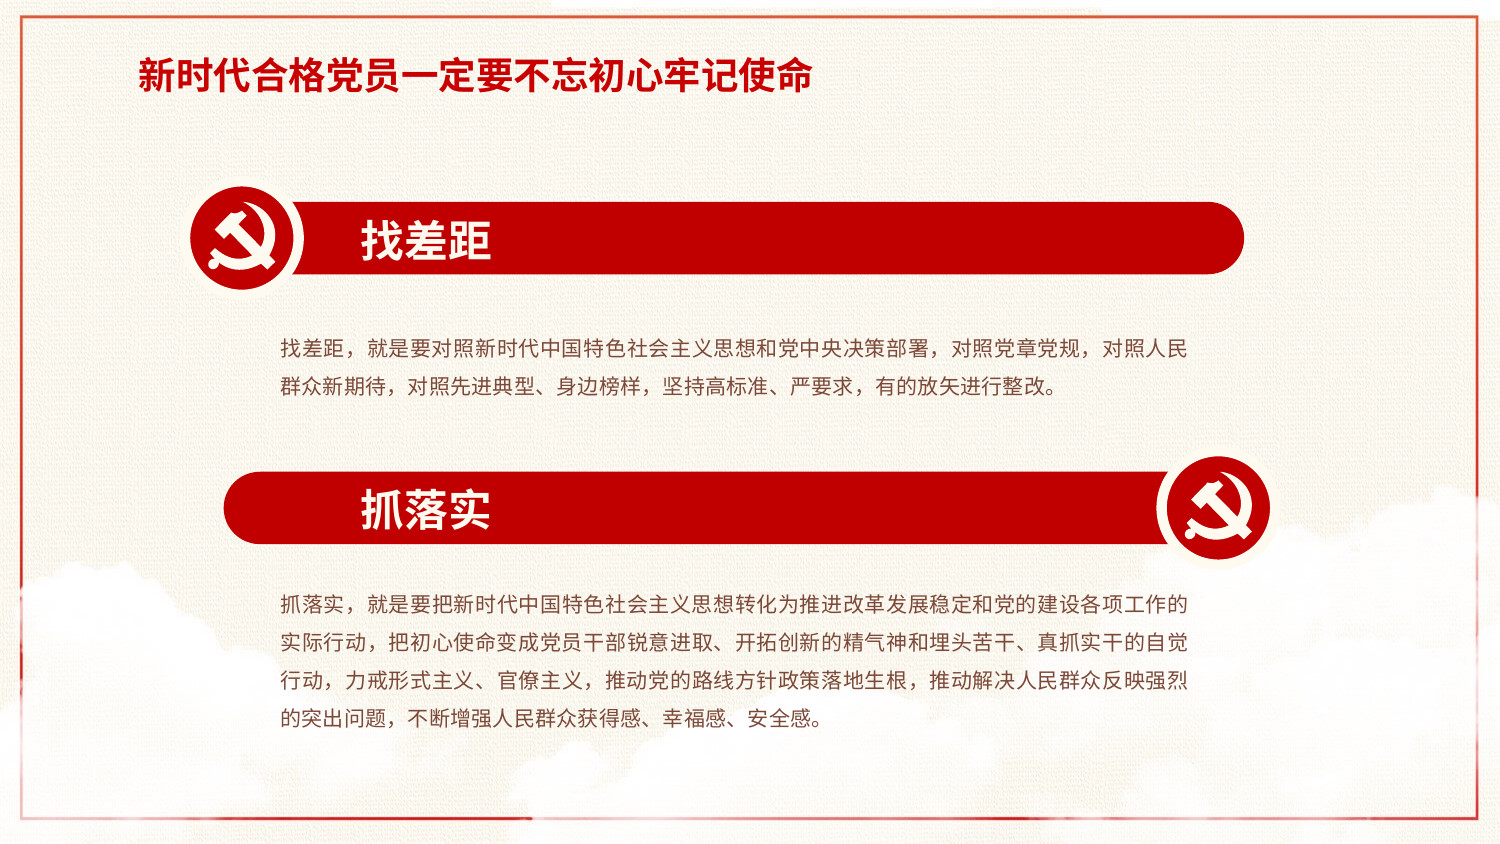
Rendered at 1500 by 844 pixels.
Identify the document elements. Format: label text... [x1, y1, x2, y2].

text_box 抓落实，就是要把新时代中国特色社会主义思想转化为推进改革发展稳定和党的建设各项工作的实际行动，把初心使命变成党员干部锐意进取、开拓创新的精气神和埋头苦干、真抓实干的自觉行动，力戒形式主义、官僚主义，推动党的路线方针政策落地生根，推动解决人民群众反映强烈的突出问题，不断增强人民群众获得感、幸福感、安全感。 [265, 572, 1204, 738]
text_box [223, 450, 1276, 565]
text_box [184, 180, 1245, 296]
text_box 找差距，就是要对照新时代中国特色社会主义思想和党中央决策部署，对照党章党规，对照人民群众新期待，对照先进典型、身边榜样，坚持高标准、严要求，有的放矢进行整改。 [265, 315, 1204, 407]
title 新时代合格党员一定要不忘初心牢记使命 [123, 39, 1474, 109]
picture [0, 0, 1500, 844]
